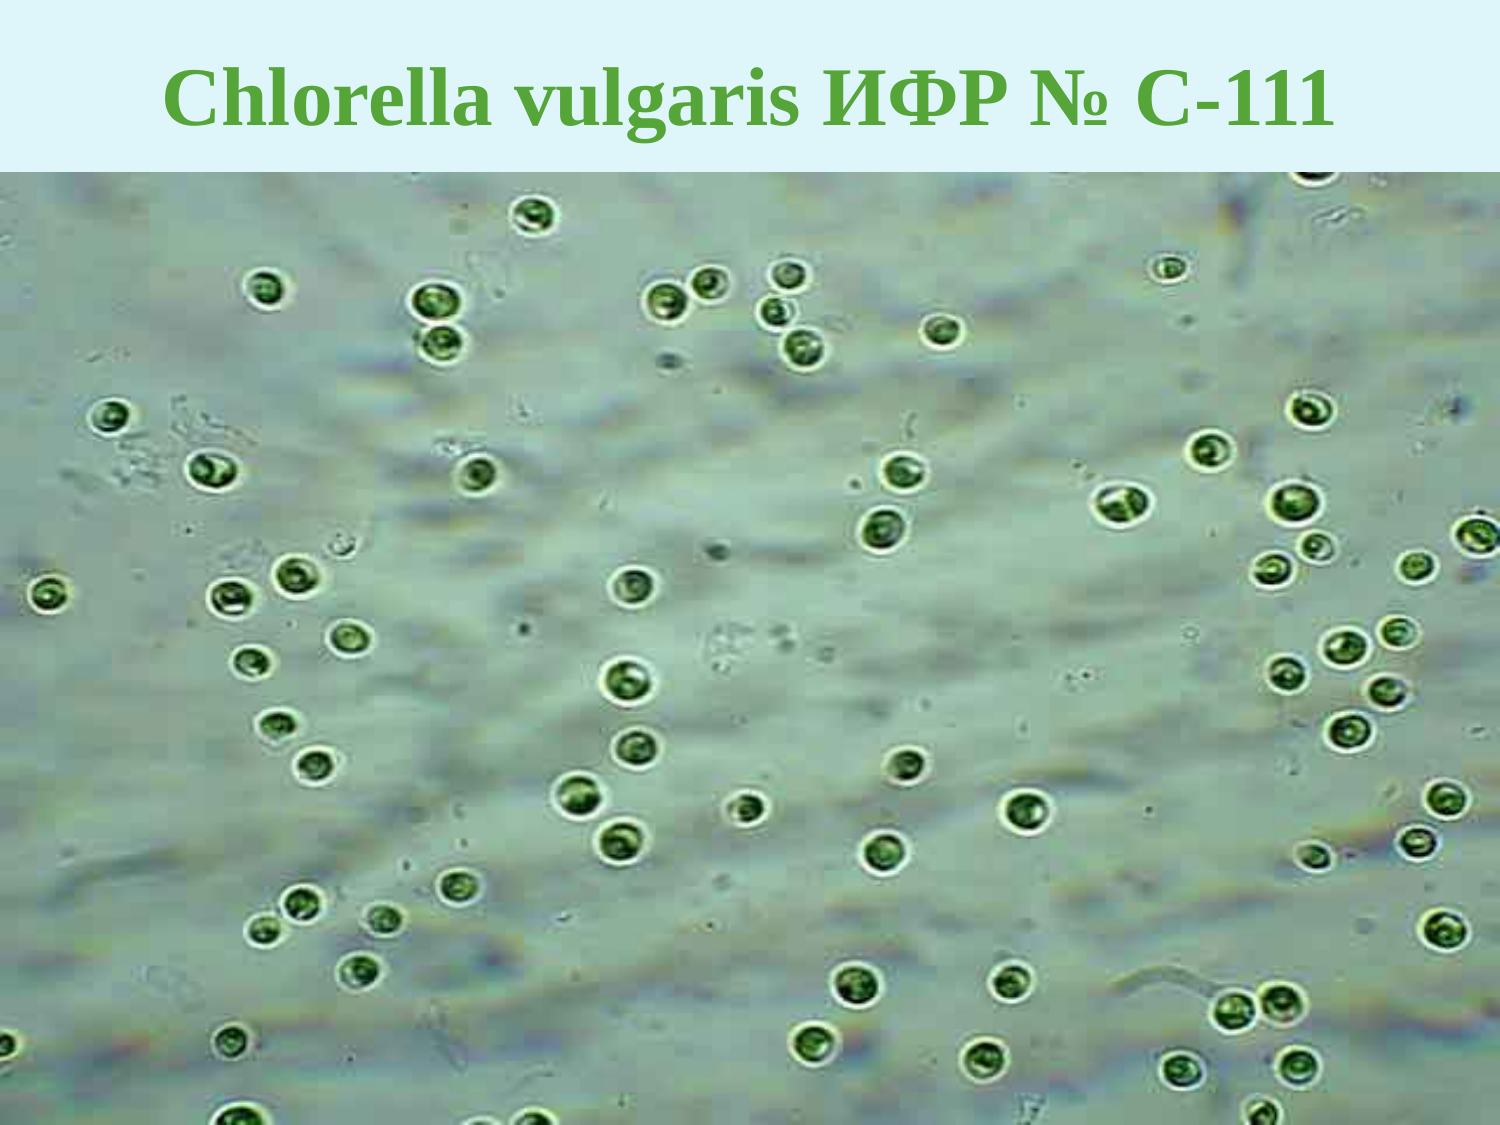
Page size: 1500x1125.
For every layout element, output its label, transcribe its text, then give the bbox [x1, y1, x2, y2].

picture [0, 172, 1500, 1125]
title Chlorella vulgaris ИФР № С-111 [0, 0, 1500, 172]
